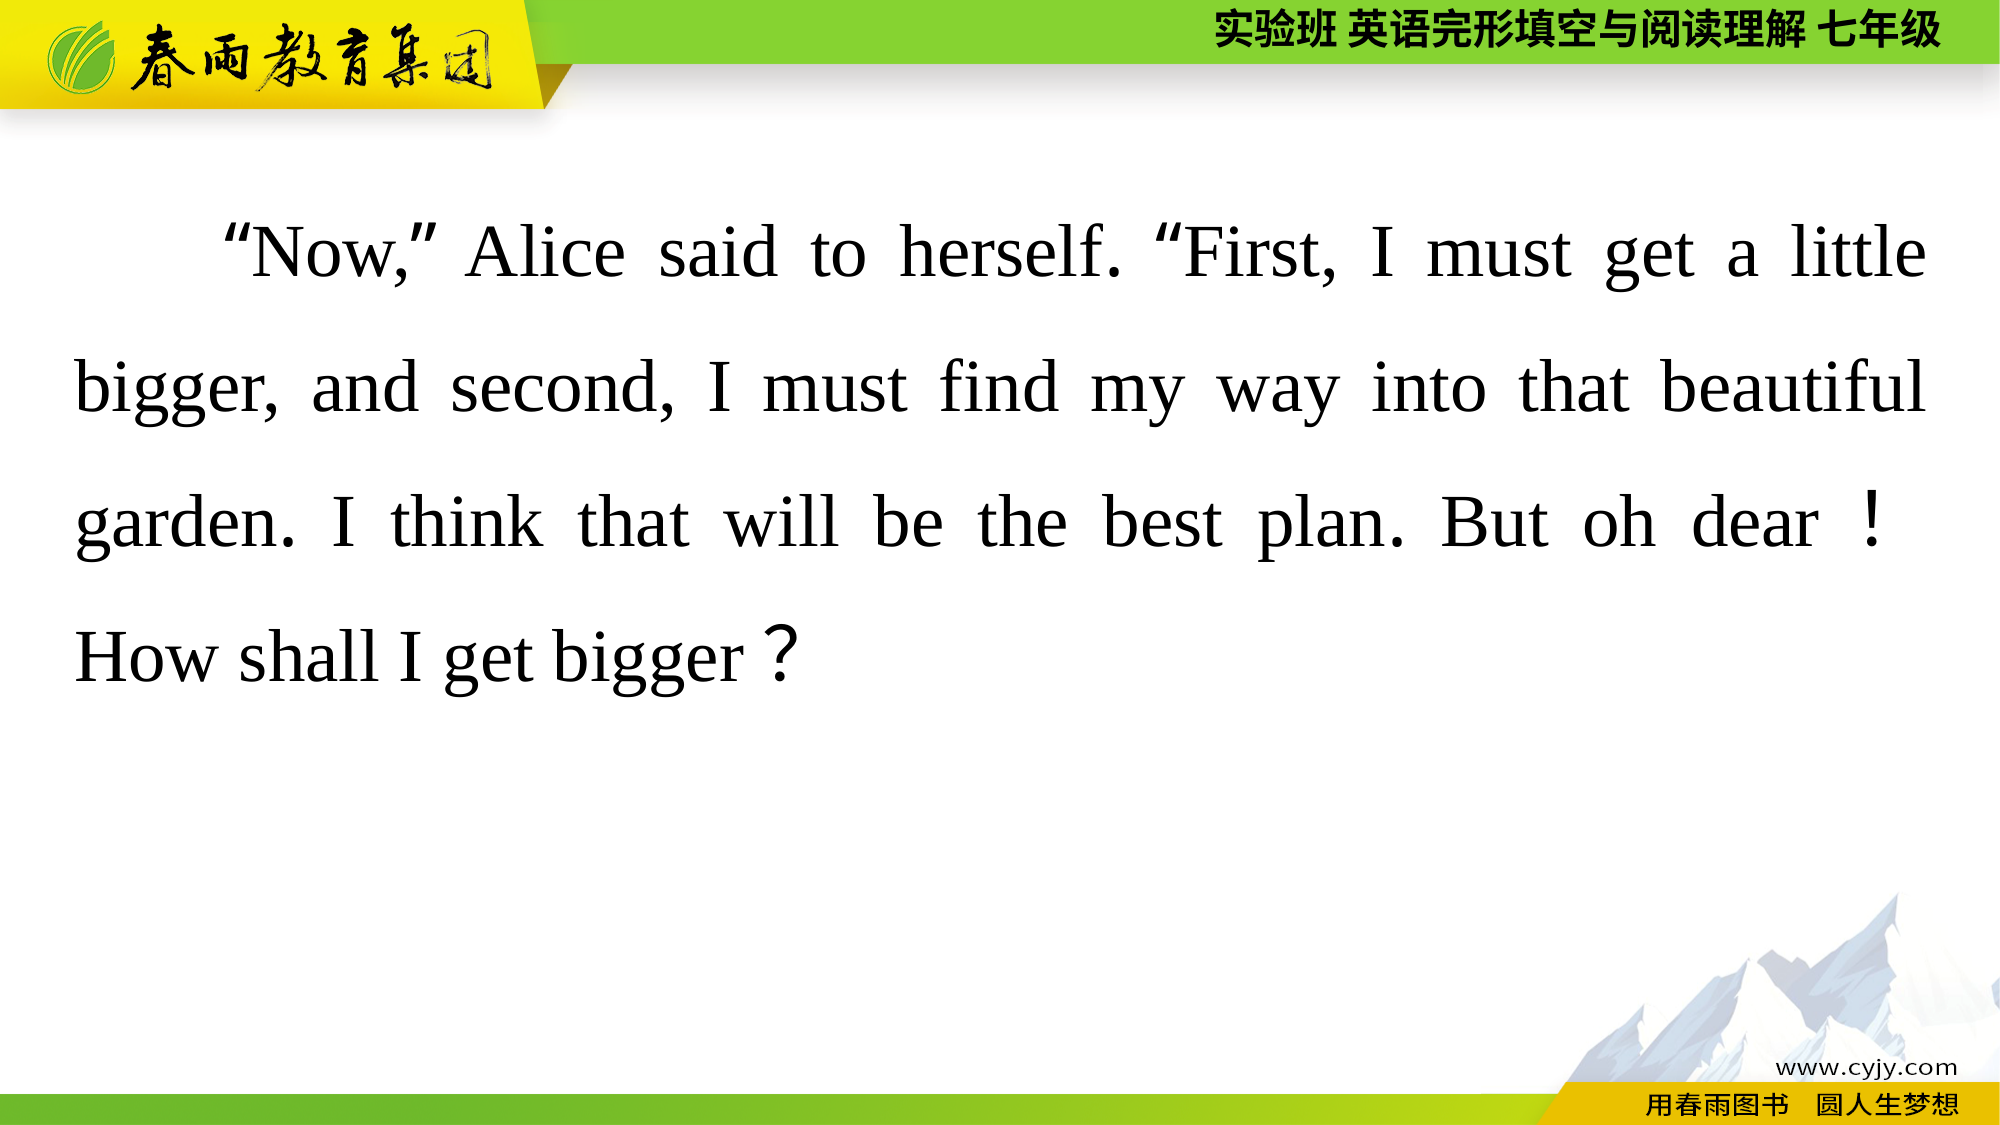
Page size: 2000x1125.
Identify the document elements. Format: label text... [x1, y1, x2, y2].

list “Now,” Alice said to herself. “First, I must get a little bigger, and second, I must find my way into that beautiful garden. I think that will be the best plan. But oh dear！ How shall I get bigger？ [59, 149, 1944, 710]
picture [0, 0, 2000, 1125]
